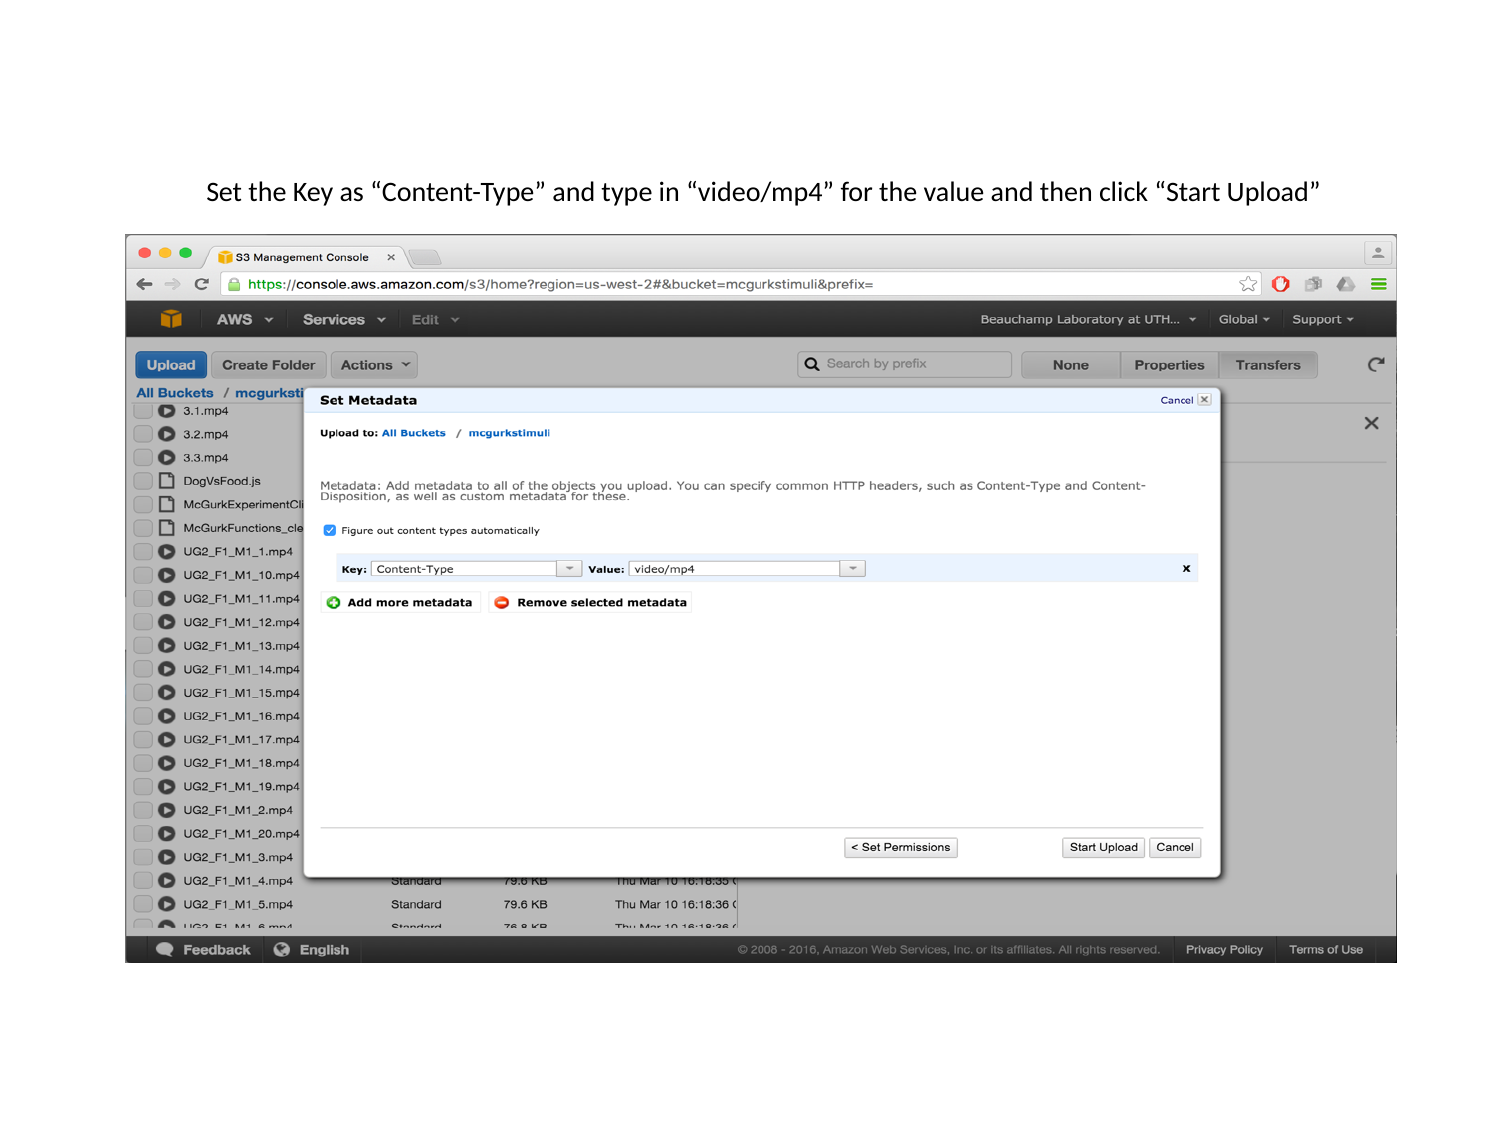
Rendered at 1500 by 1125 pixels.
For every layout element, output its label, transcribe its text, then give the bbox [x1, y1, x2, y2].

picture [125, 234, 1397, 963]
text_box Set the Key as “Content-Type” and type in “video/mp4” for the value and then click “Start Upload” [191, 166, 1338, 234]
